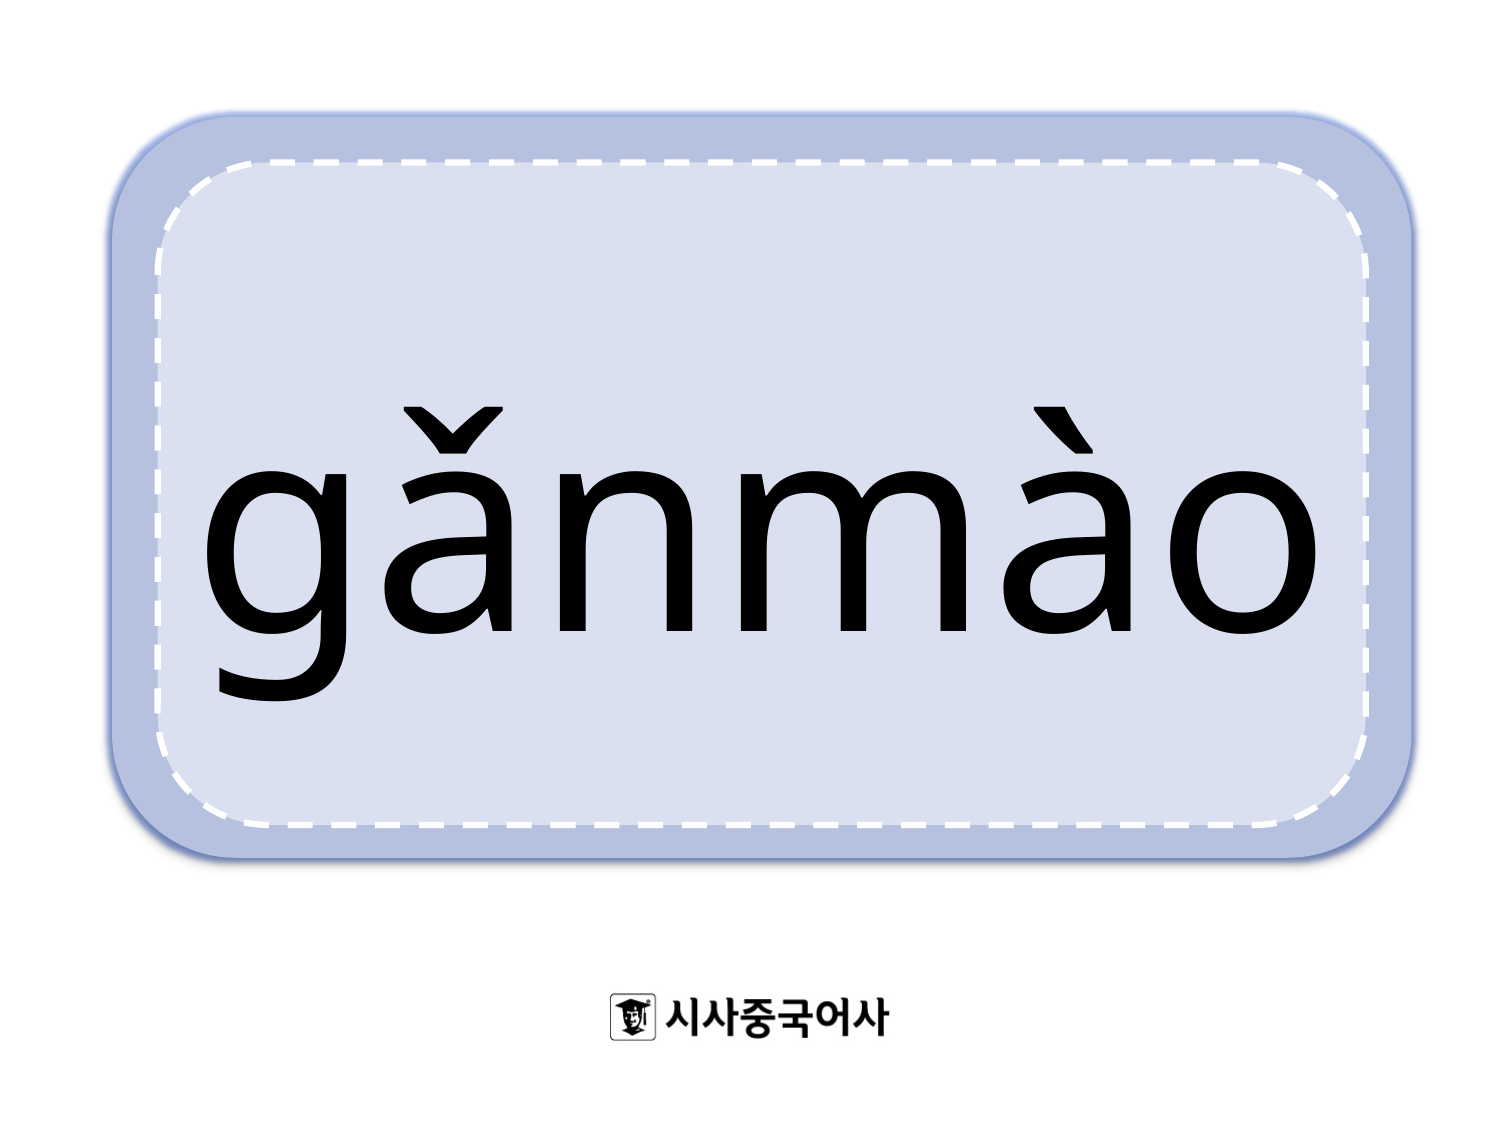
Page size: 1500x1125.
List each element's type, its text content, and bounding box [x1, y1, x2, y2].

picture [602, 987, 898, 1047]
text_box gǎnmào [157, 183, 1366, 846]
